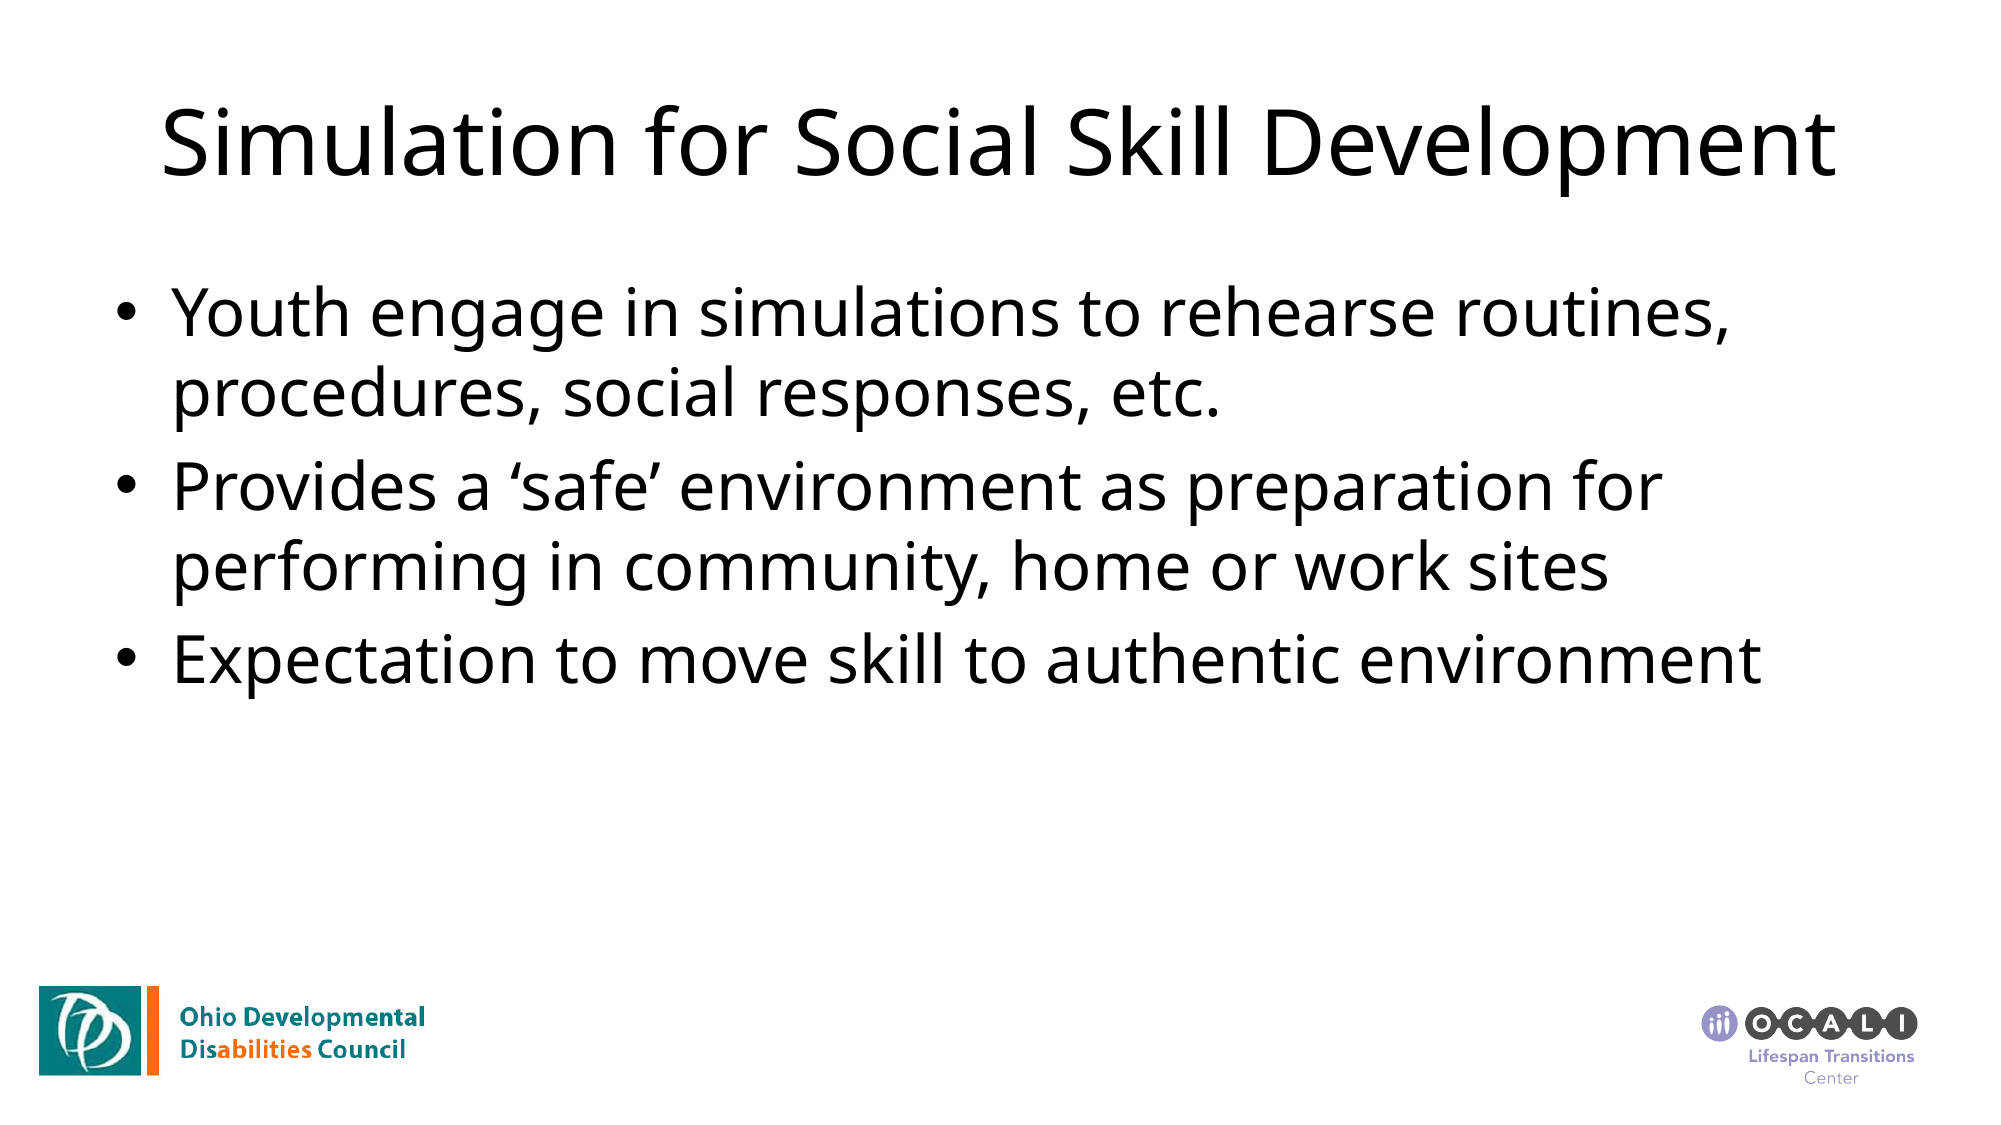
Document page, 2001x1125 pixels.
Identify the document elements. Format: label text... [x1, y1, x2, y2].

list Youth engage in simulations to rehearse routines, procedures, social responses, etc. Provides a ‘safe’ environment as preparation for performing in community, home or work sites Expectation to move skill to authentic environment [99, 262, 1900, 1005]
title Simulation for Social Skill Development [99, 45, 1900, 233]
picture [1697, 1001, 1923, 1088]
picture [26, 986, 471, 1085]
